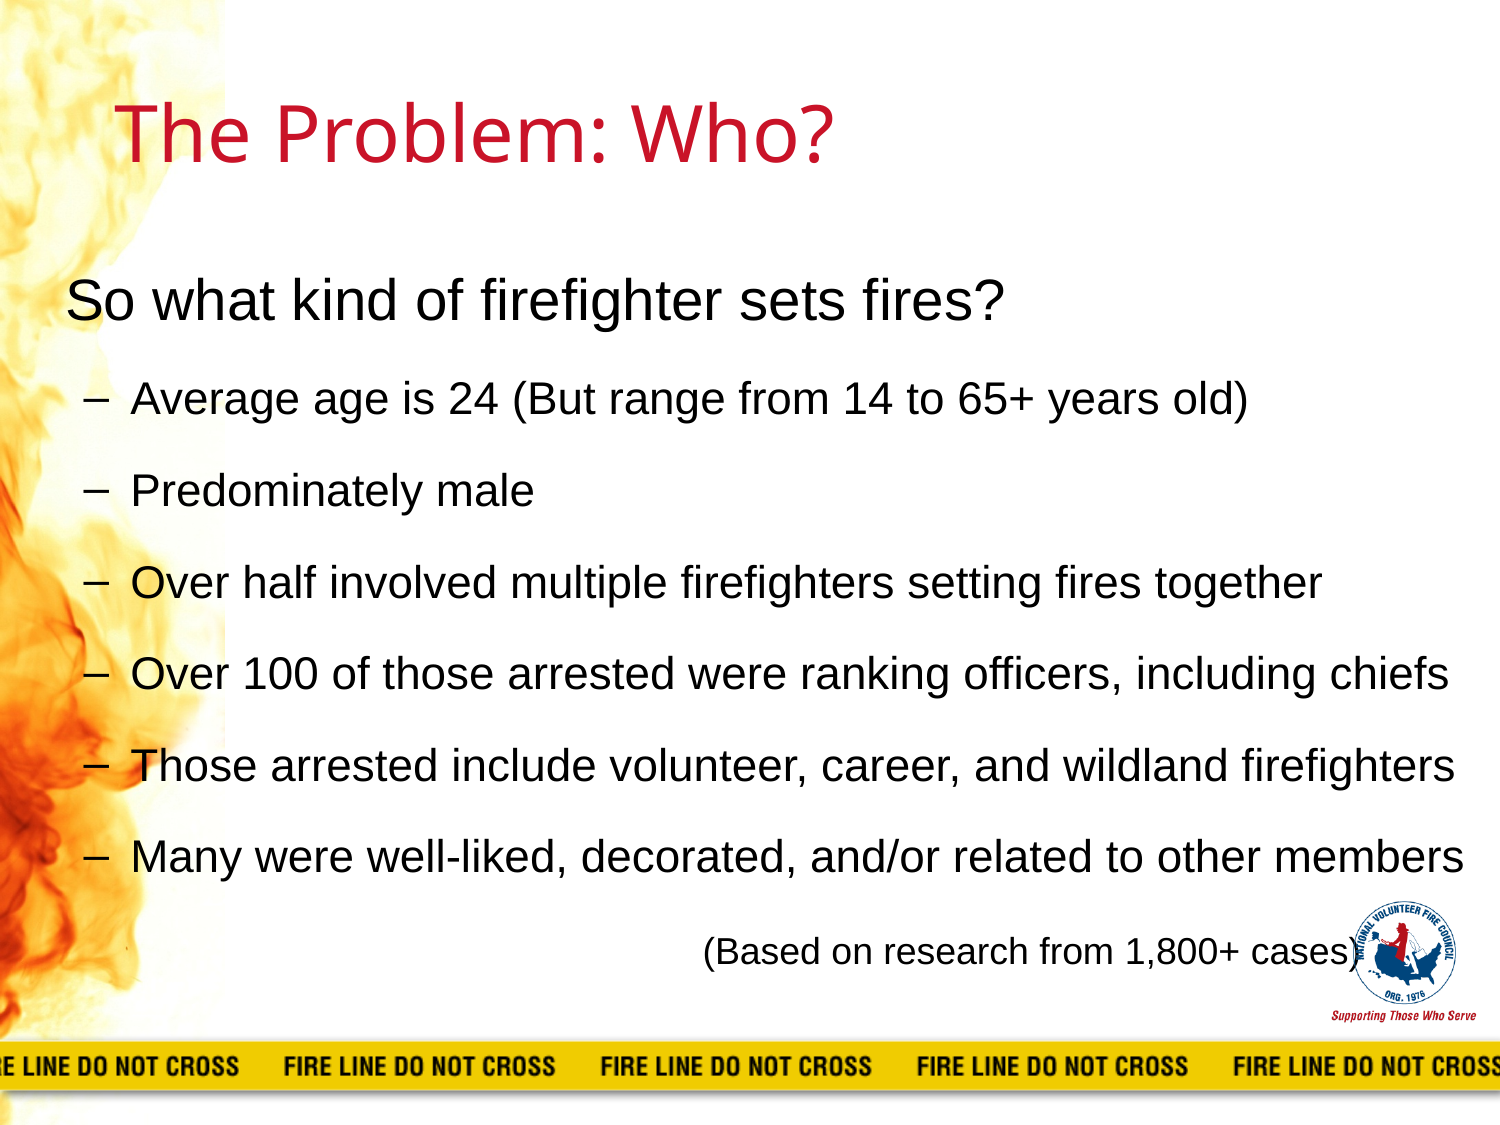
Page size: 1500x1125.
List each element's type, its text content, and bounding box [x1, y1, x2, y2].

title The Problem: Who? [229, 37, 1488, 220]
list So what kind of firefighter sets fires? Average age is 24 (But range from 14 to 65+ years old) Predominately male Over half involved multiple firefighters setting fires together Over 100 of those arrested were ranking officers, including chiefs Those arrested include volunteer, career, and wildland firefighters Many were well-liked, decorated, and/or related to other members (Based on research from 1,800+ cases) [229, 220, 1488, 960]
picture [0, 0, 1500, 1125]
